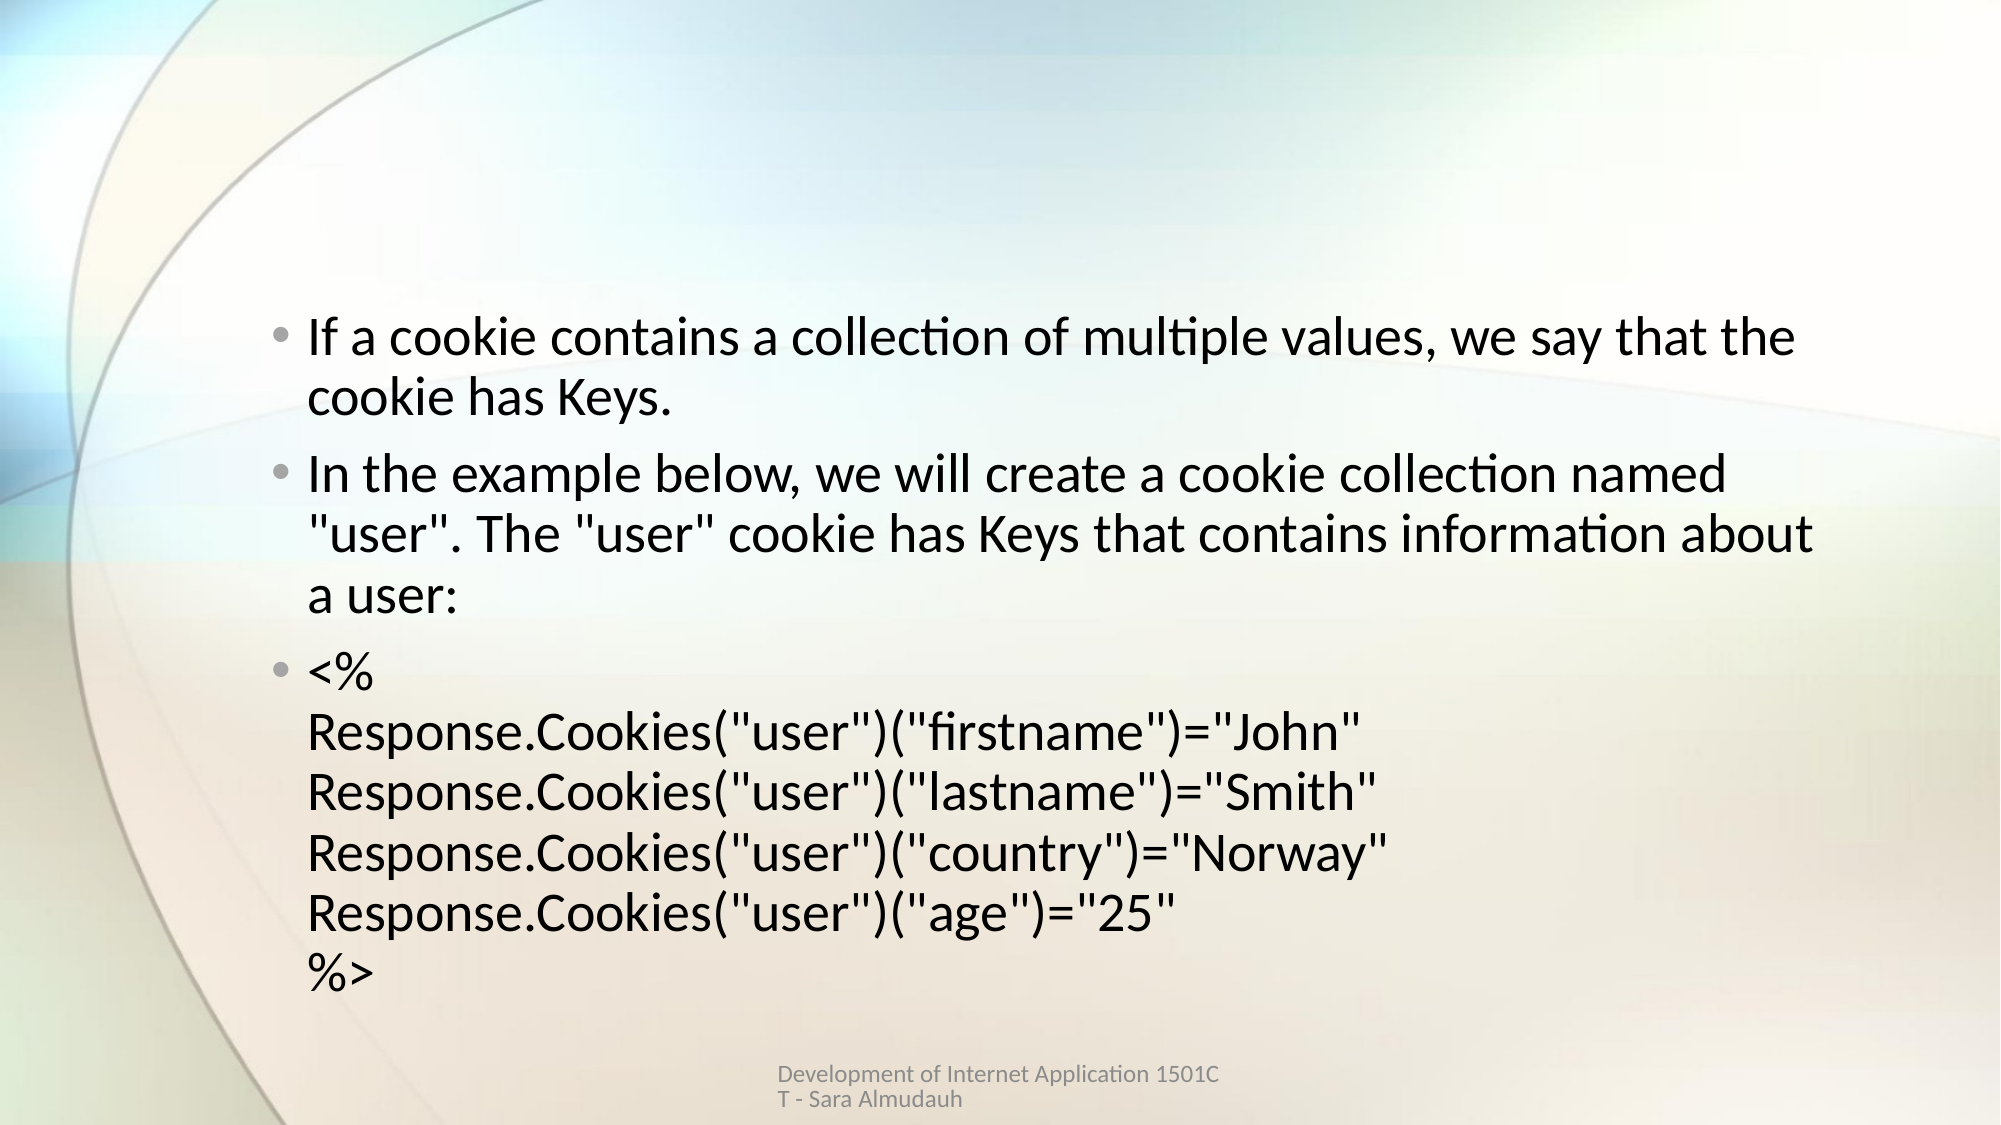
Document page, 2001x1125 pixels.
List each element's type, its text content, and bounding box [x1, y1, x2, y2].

list If a cookie contains a collection of multiple values, we say that the cookie has Keys. In the example below, we will create a cookie collection named "user". The "user" cookie has Keys that contains information about a user: <% Response.Cookies("user")("firstname")="John" Response.Cookies("user")("lastname")="Smith" Response.Cookies("user")("country")="Norway" Response.Cookies("user")("age")="25" %> [256, 299, 1863, 1014]
footer Development of Internet Application 1501CT - Sara Almudauh [762, 1042, 1238, 1103]
picture [0, 0, 2001, 1125]
